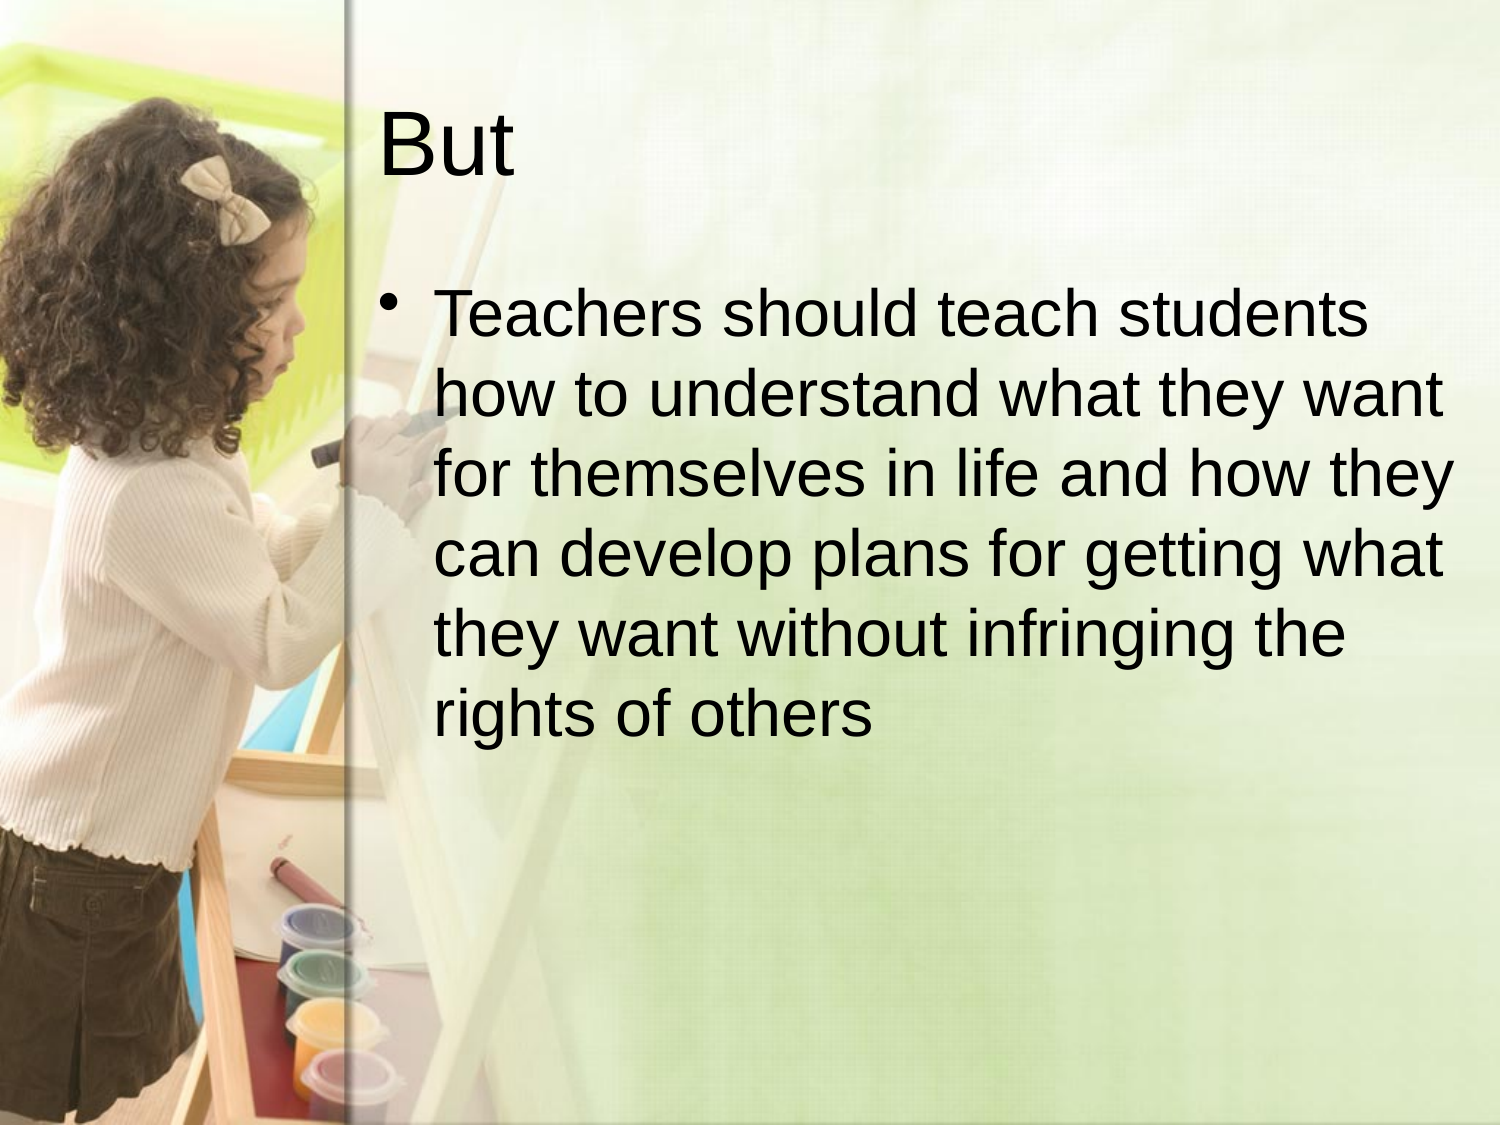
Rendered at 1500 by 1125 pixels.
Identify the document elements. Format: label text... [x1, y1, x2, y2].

list Teachers should teach students how to understand what they want for themselves in life and how they can develop plans for getting what they want without infringing the rights of others [362, 262, 1488, 1006]
picture [0, 0, 1500, 1125]
title But [362, 44, 1488, 233]
